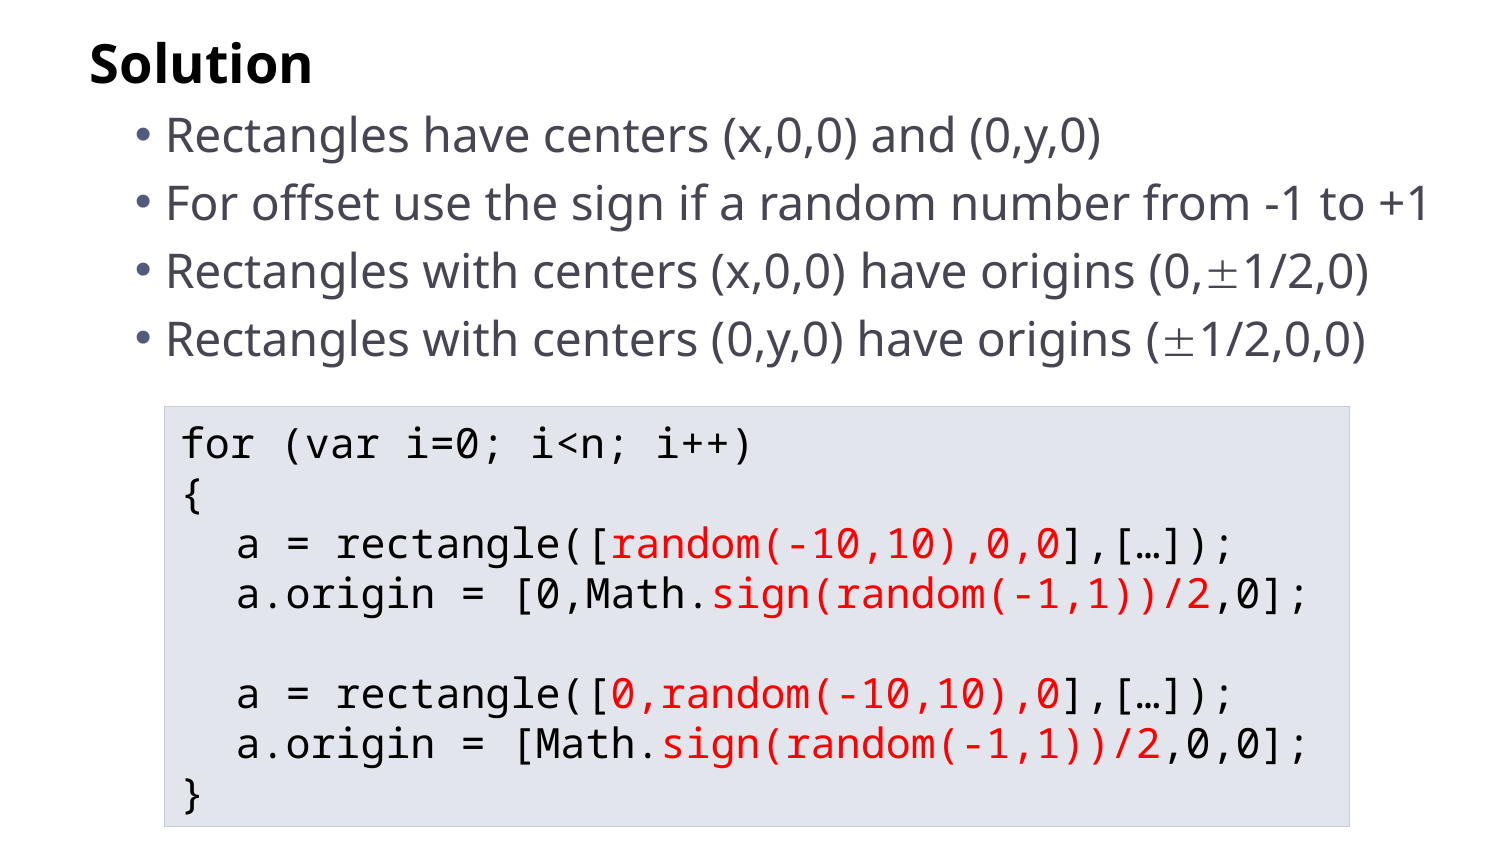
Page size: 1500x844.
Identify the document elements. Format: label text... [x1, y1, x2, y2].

text_box for (var i=0; i<n; i++) { a = rectangle([random(-10,10),0,0],[…]); a.origin = [0,Math.sign(random(-1,1))/2,0]; a = rectangle([0,random(-10,10),0],[…]); a.origin = [Math.sign(random(-1,1))/2,0,0]; } [164, 406, 1350, 827]
list Solution Rectangles have centers (x,0,0) and (0,y,0) For offset use the sign if a random number from -1 to +1 Rectangles with centers (x,0,0) have origins (0,1/2,0) Rectangles with centers (0,y,0) have origins (1/2,0,0) [75, 21, 1475, 835]
